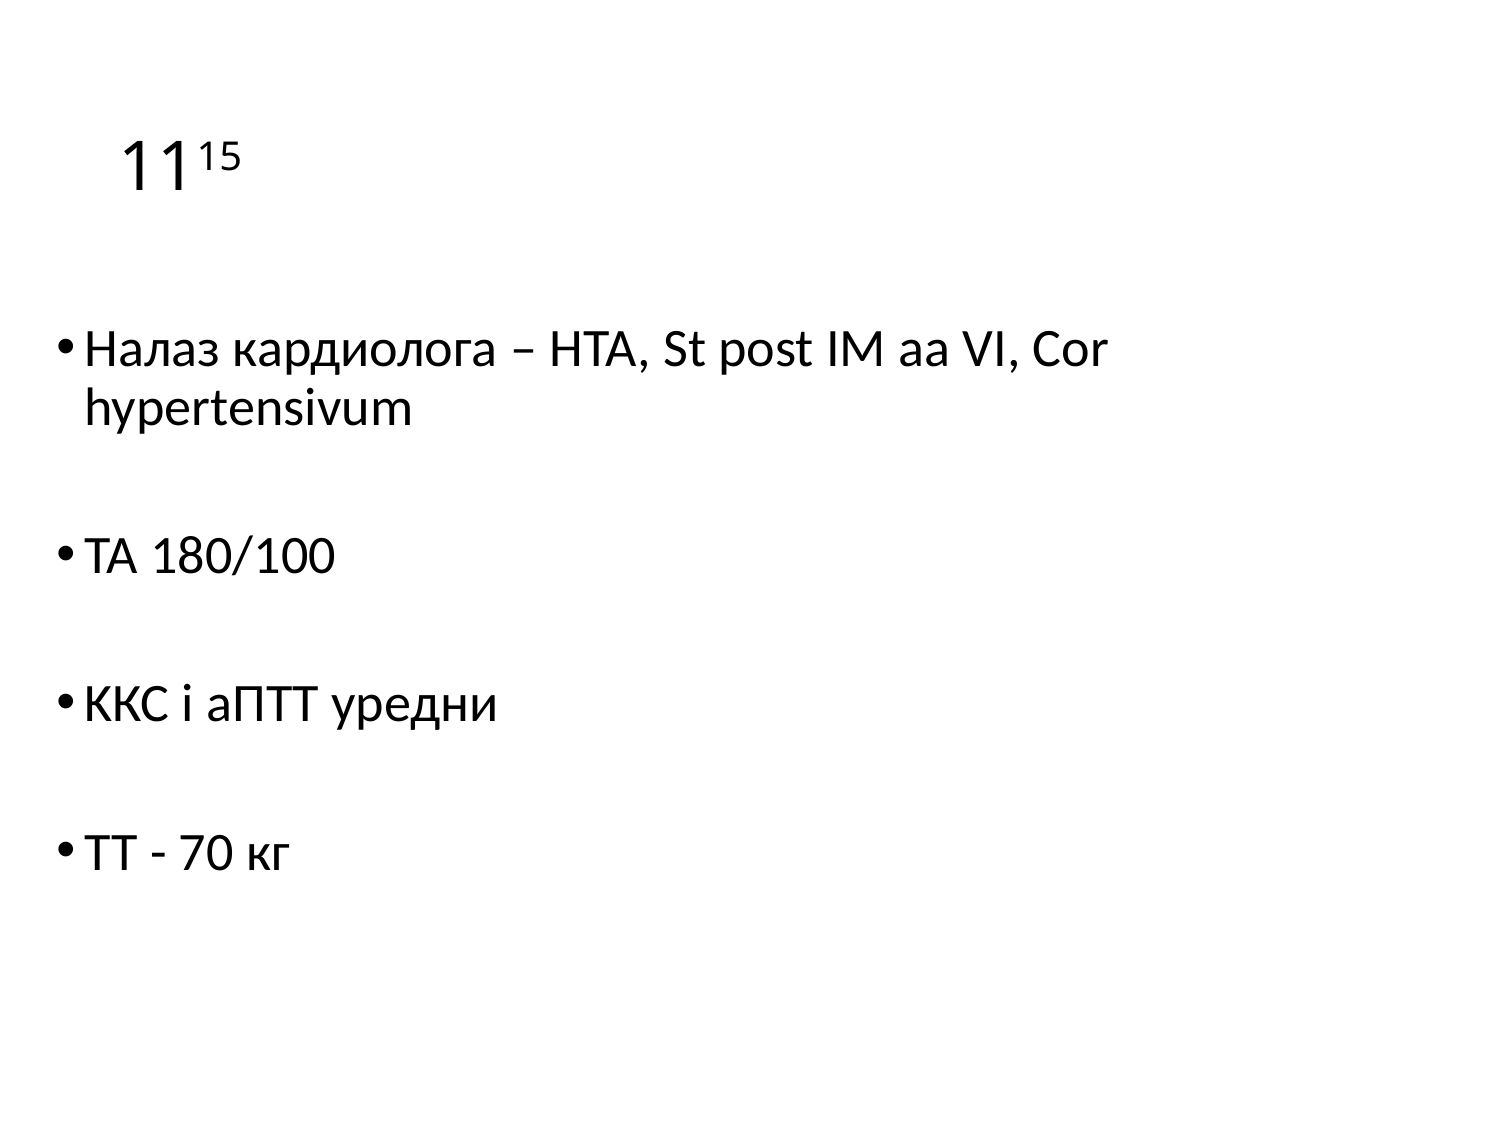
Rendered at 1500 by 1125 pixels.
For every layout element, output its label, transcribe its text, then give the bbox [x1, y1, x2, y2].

title 1115 [103, 59, 1397, 278]
list Налаз кардиолога – HTA, St post IM aa VI, Cor hypertensivum TA 180/100 KКС i aПТТ уредни TT - 70 кг [41, 312, 1459, 988]
